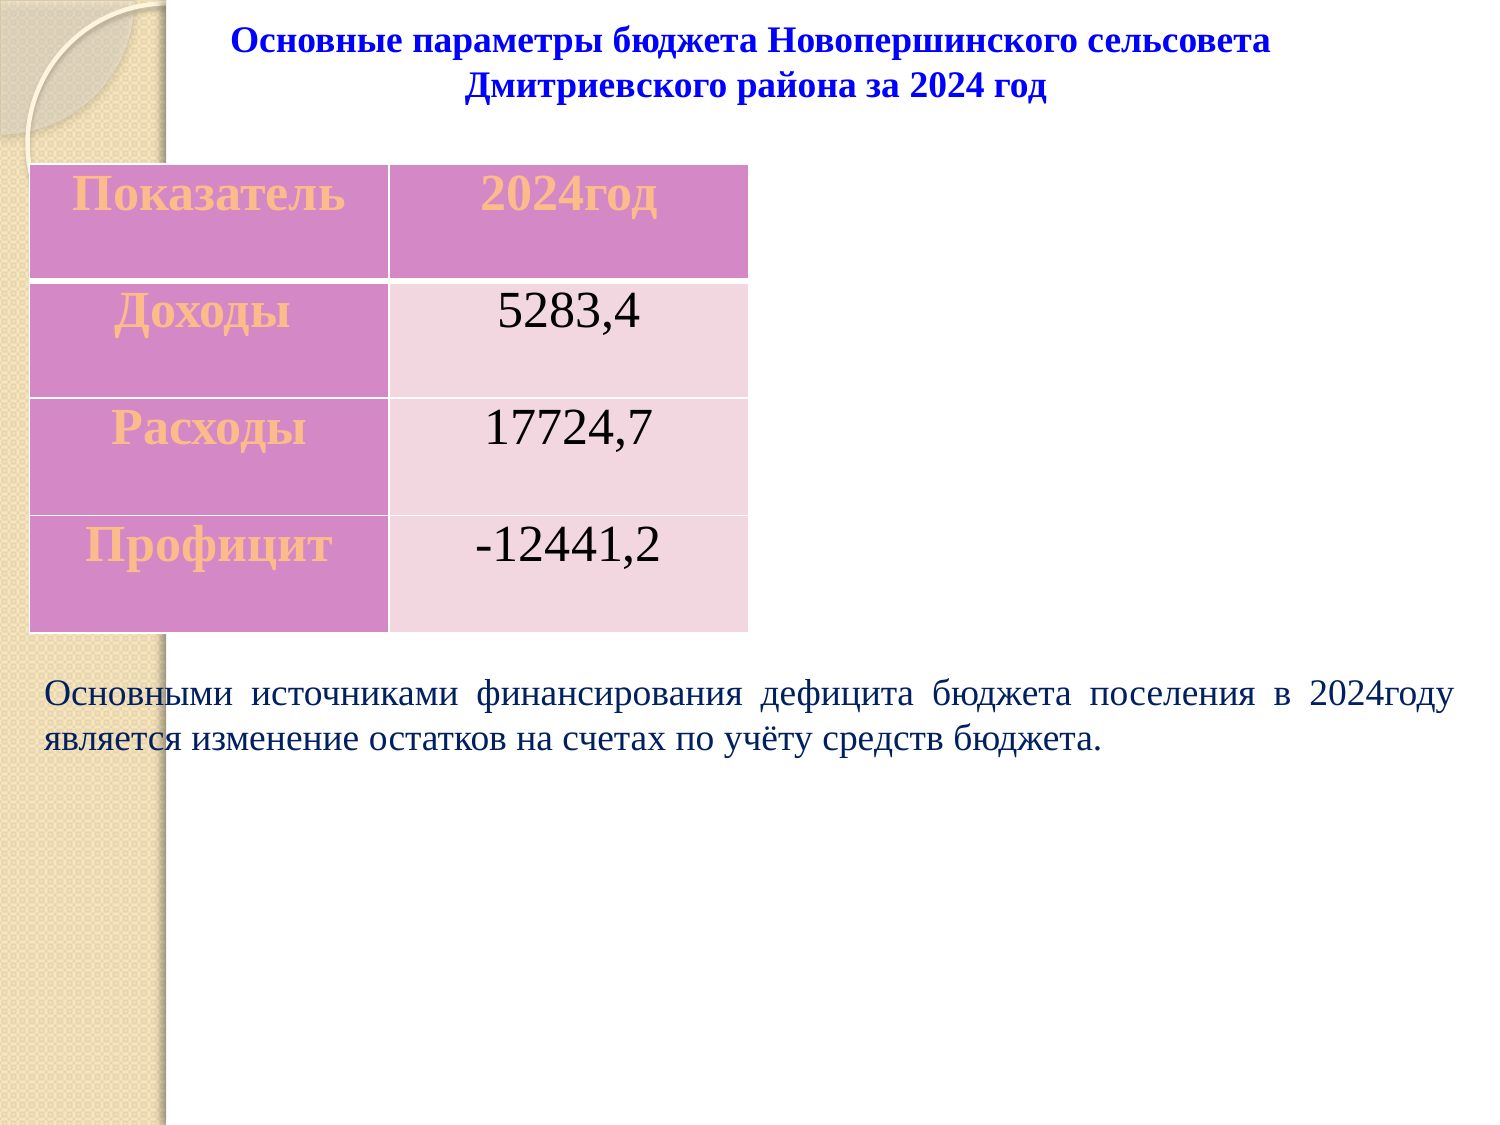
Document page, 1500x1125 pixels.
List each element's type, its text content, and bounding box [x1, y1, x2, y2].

table_header 2024год [390, 165, 748, 278]
table_cell Расходы [30, 399, 388, 515]
text_box Основными источниками финансирования дефицита бюджета поселения в 2024году является изменение остатков на счетах по учёту средств бюджета. [29, 660, 1471, 766]
table_cell 5283,4 [390, 284, 748, 397]
table_cell -12441,2 [390, 516, 748, 632]
text_box Основные параметры бюджета Новопершинского сельсовета Дмитриевского района за 2024 год [29, 7, 1483, 112]
table_header Показатель [30, 165, 388, 278]
table_cell Профицит [30, 516, 388, 632]
table_cell 17724,7 [390, 399, 748, 515]
table_cell Доходы [30, 284, 388, 397]
